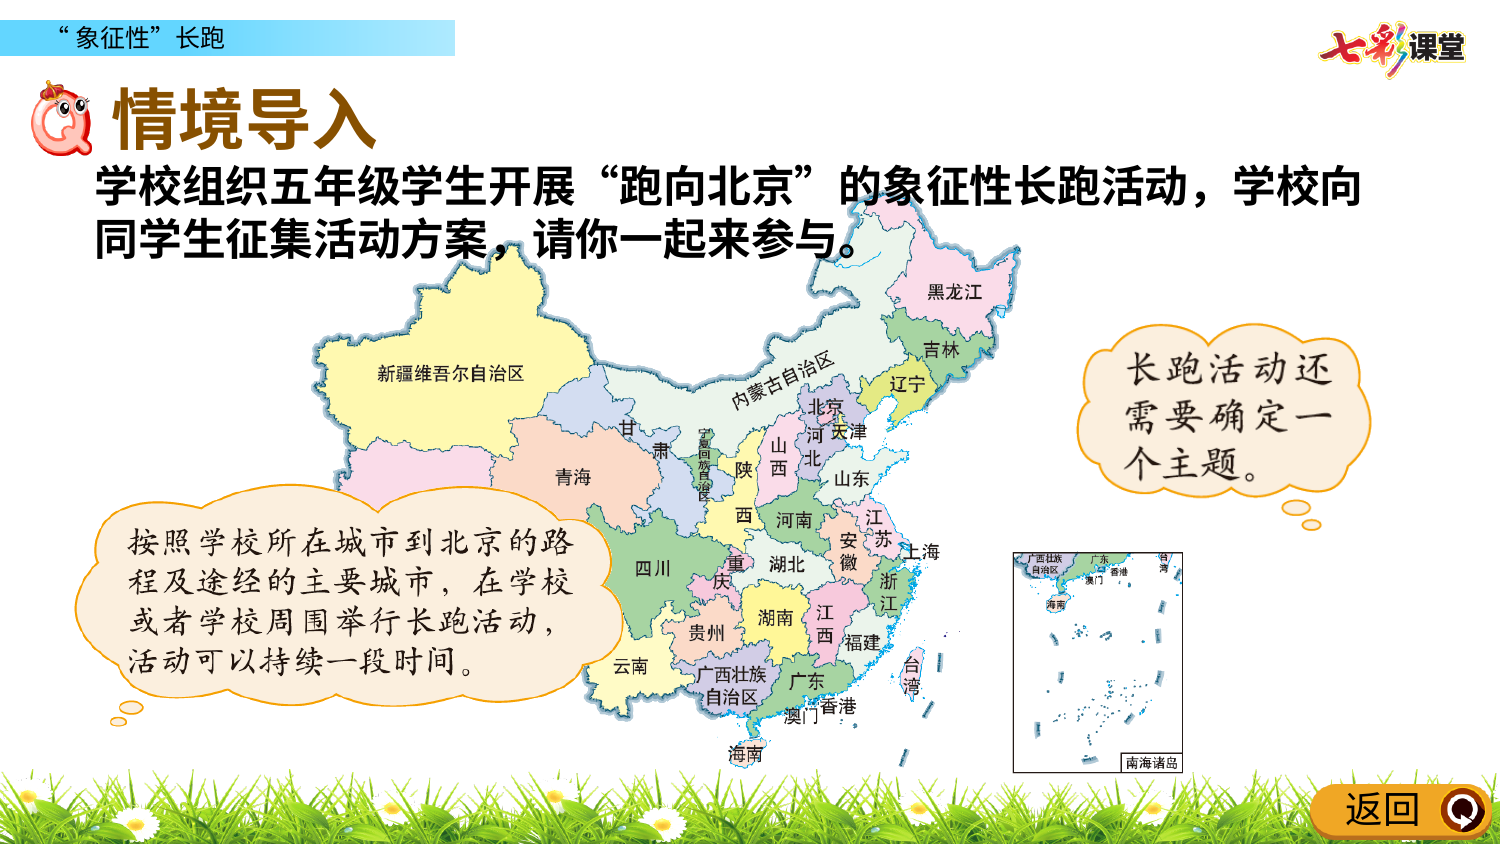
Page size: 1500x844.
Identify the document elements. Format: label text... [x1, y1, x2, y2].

picture [31, 80, 92, 156]
text_box 情境导入 [100, 72, 404, 164]
picture [1316, 20, 1468, 80]
text_box 学校组织五年级学生开展“跑向北京”的象征性长跑活动，学校向同学生征集活动方案，请你一起来参与。 [79, 151, 1400, 272]
picture [0, 187, 1500, 844]
